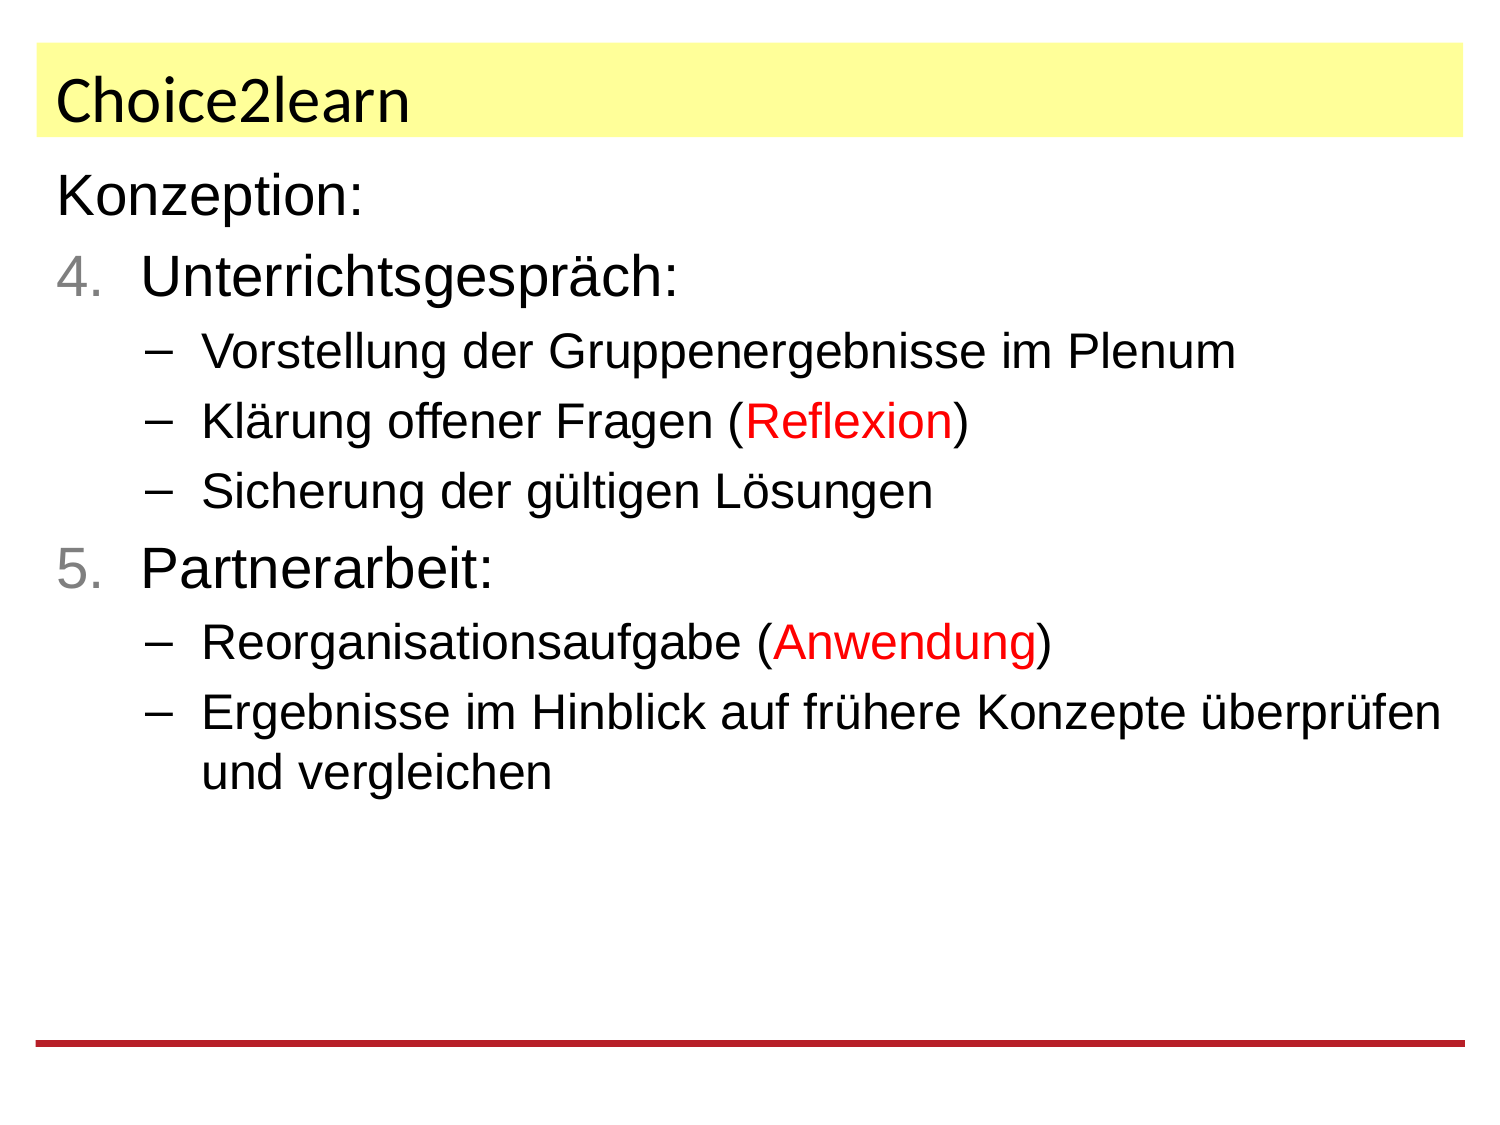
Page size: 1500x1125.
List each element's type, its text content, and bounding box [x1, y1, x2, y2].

list Konzeption: Unterrichtsgespräch: Vorstellung der Gruppenergebnisse im Plenum Klärung offener Fragen (Reflexion) Sicherung der gültigen Lösungen Partnerarbeit: Reorganisationsaufgabe (Anwendung) Ergebnisse im Hinblick auf frühere Konzepte überprüfen und vergleichen [41, 149, 1459, 1024]
title Choice2learn [41, 42, 1459, 149]
